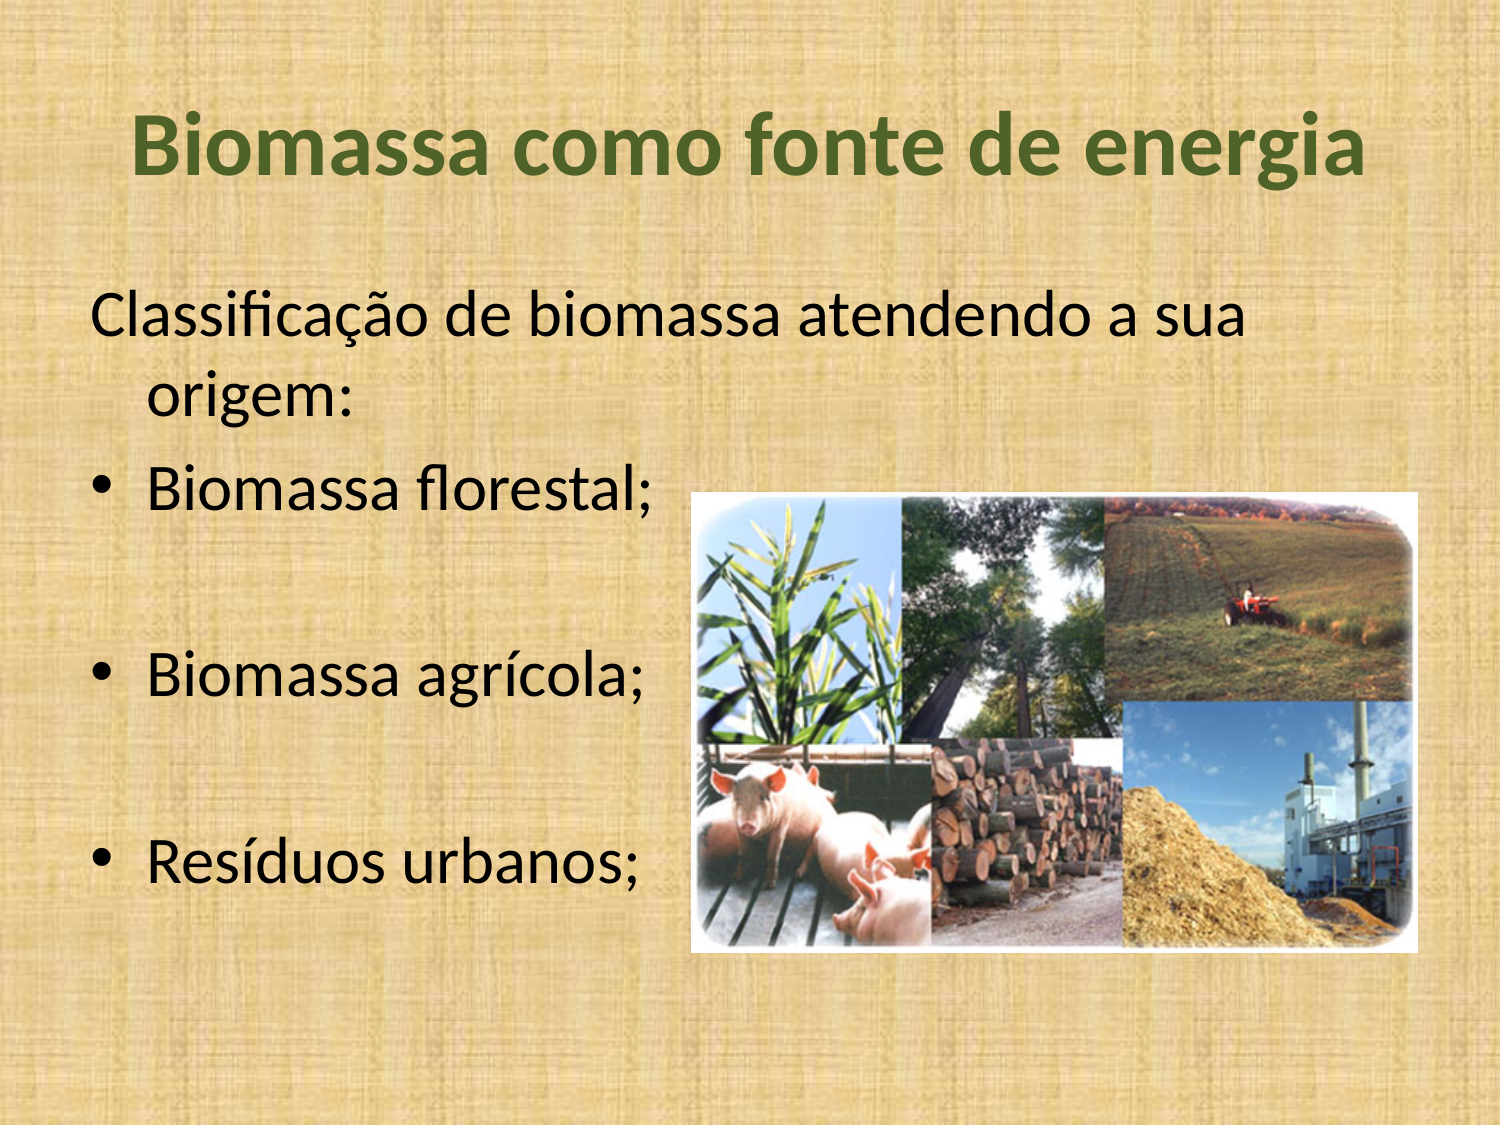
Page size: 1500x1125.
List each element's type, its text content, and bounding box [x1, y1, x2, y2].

list Classificação de biomassa atendendo a sua origem: Biomassa florestal; Biomassa agrícola; Resíduos urbanos; [75, 262, 1425, 1005]
picture [0, 0, 1500, 1125]
title Biomassa como fonte de energia [75, 45, 1425, 233]
